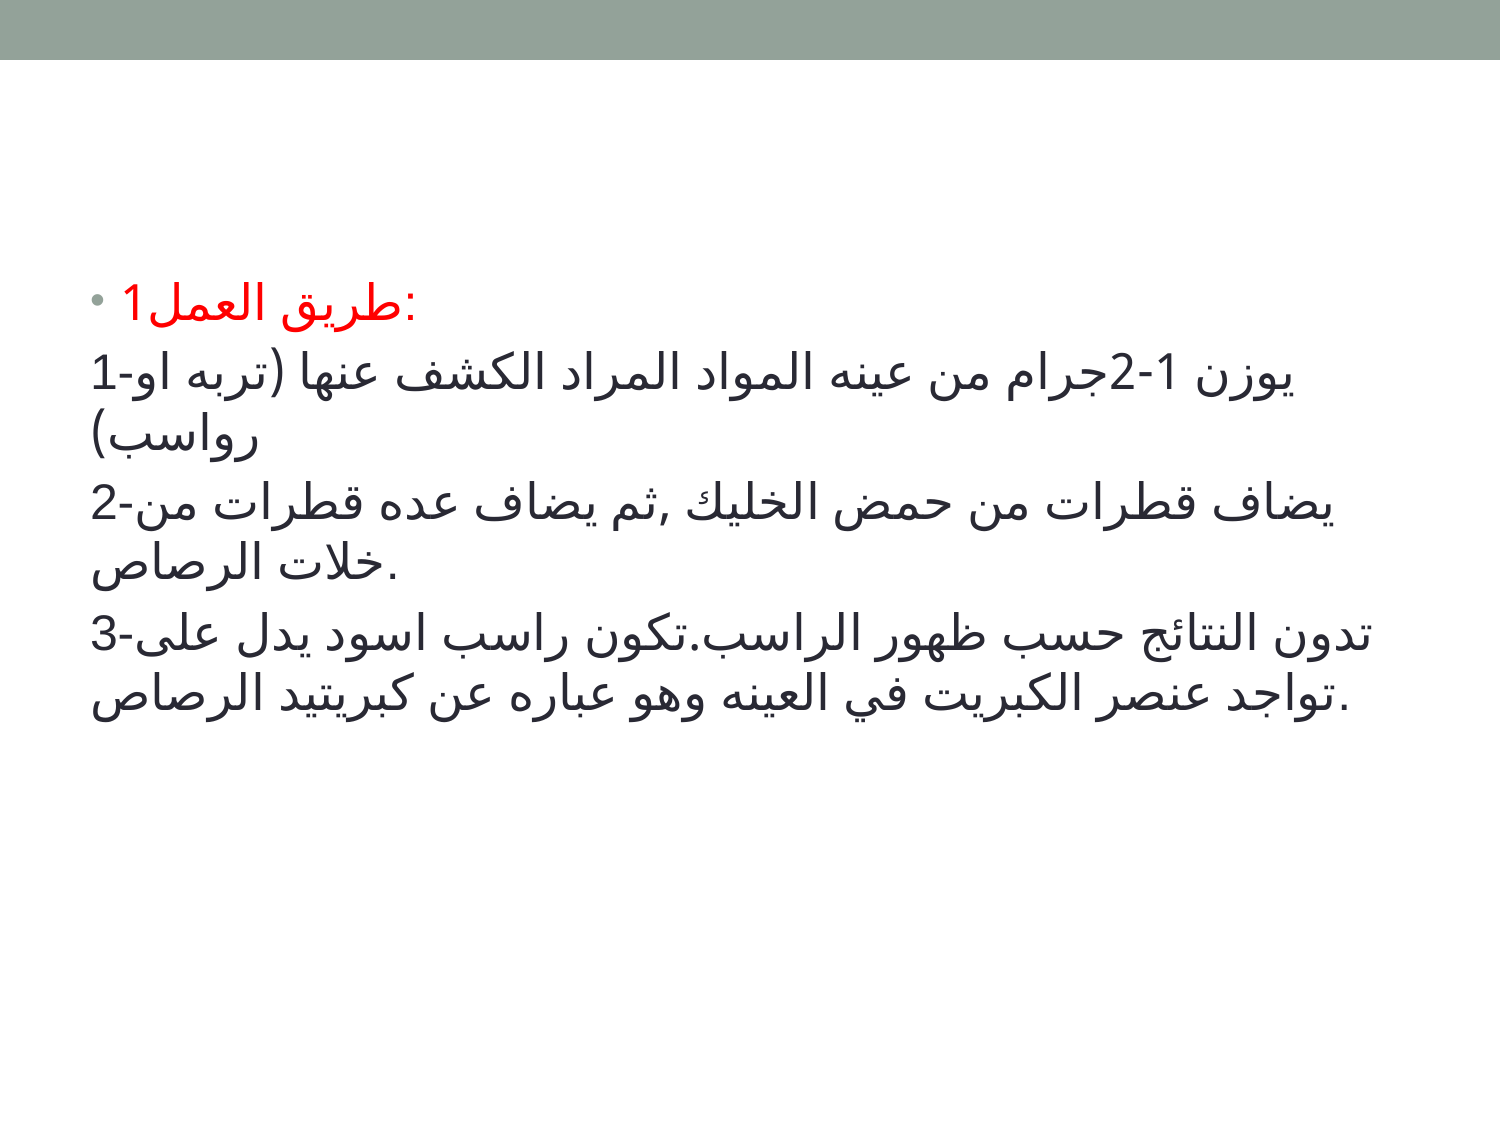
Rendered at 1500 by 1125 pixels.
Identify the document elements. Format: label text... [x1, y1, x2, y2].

list طريق العمل1: 1-يوزن 1-2جرام من عينه المواد المراد الكشف عنها (تربه او رواسب) 2-يضاف قطرات من حمض الخليك ,ثم يضاف عده قطرات من خلات الرصاص. 3-تدون النتائج حسب ظهور الراسب.تكون راسب اسود يدل على تواجد عنصر الكبريت في العينه وهو عباره عن كبريتيد الرصاص. [75, 262, 1425, 1063]
